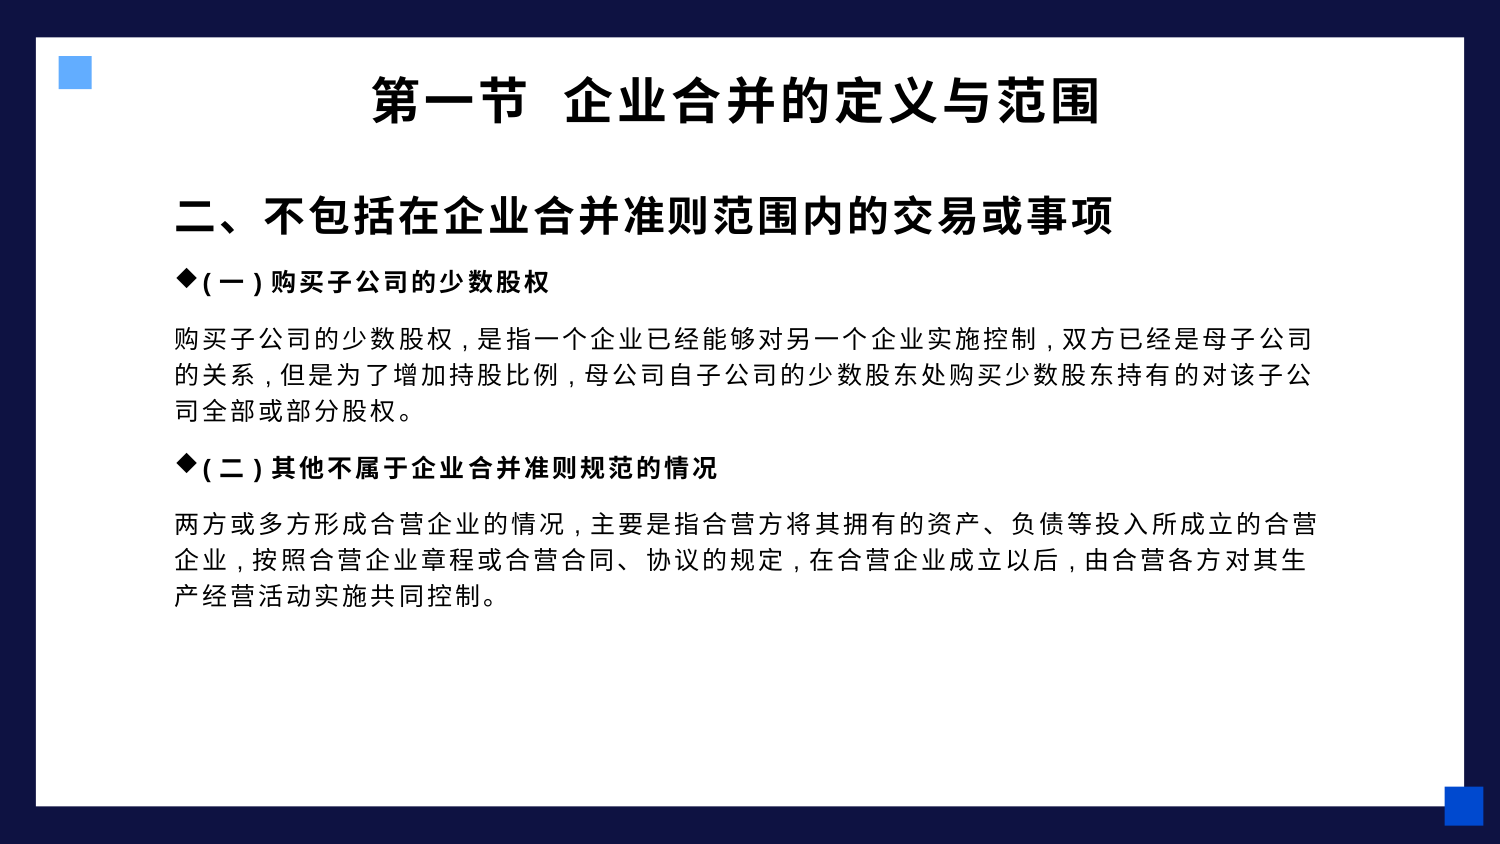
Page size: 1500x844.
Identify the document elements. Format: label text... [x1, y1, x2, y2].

title 第一节 企业合并的定义与范围 [141, 48, 1327, 138]
list 二、不包括在企业合并准则范围内的交易或事项 (一)购买子公司的少数股权 购买子公司的少数股权,是指一个企业已经能够对另一个企业实施控制,双方已经是母子公司的关系,但是为了增加持股比例,母公司自子公司的少数股东处购买少数股东持有的对该子公司全部或部分股权。 (二)其他不属于企业合并准则规范的情况 两方或多方形成合营企业的情况,主要是指合营方将其拥有的资产、负债等投入所成立的合营企业,按照合营企业章程或合营合同、协议的规定,在合营企业成立以后,由合营各方对其生产经营活动实施共同控制。 [157, 179, 1343, 604]
